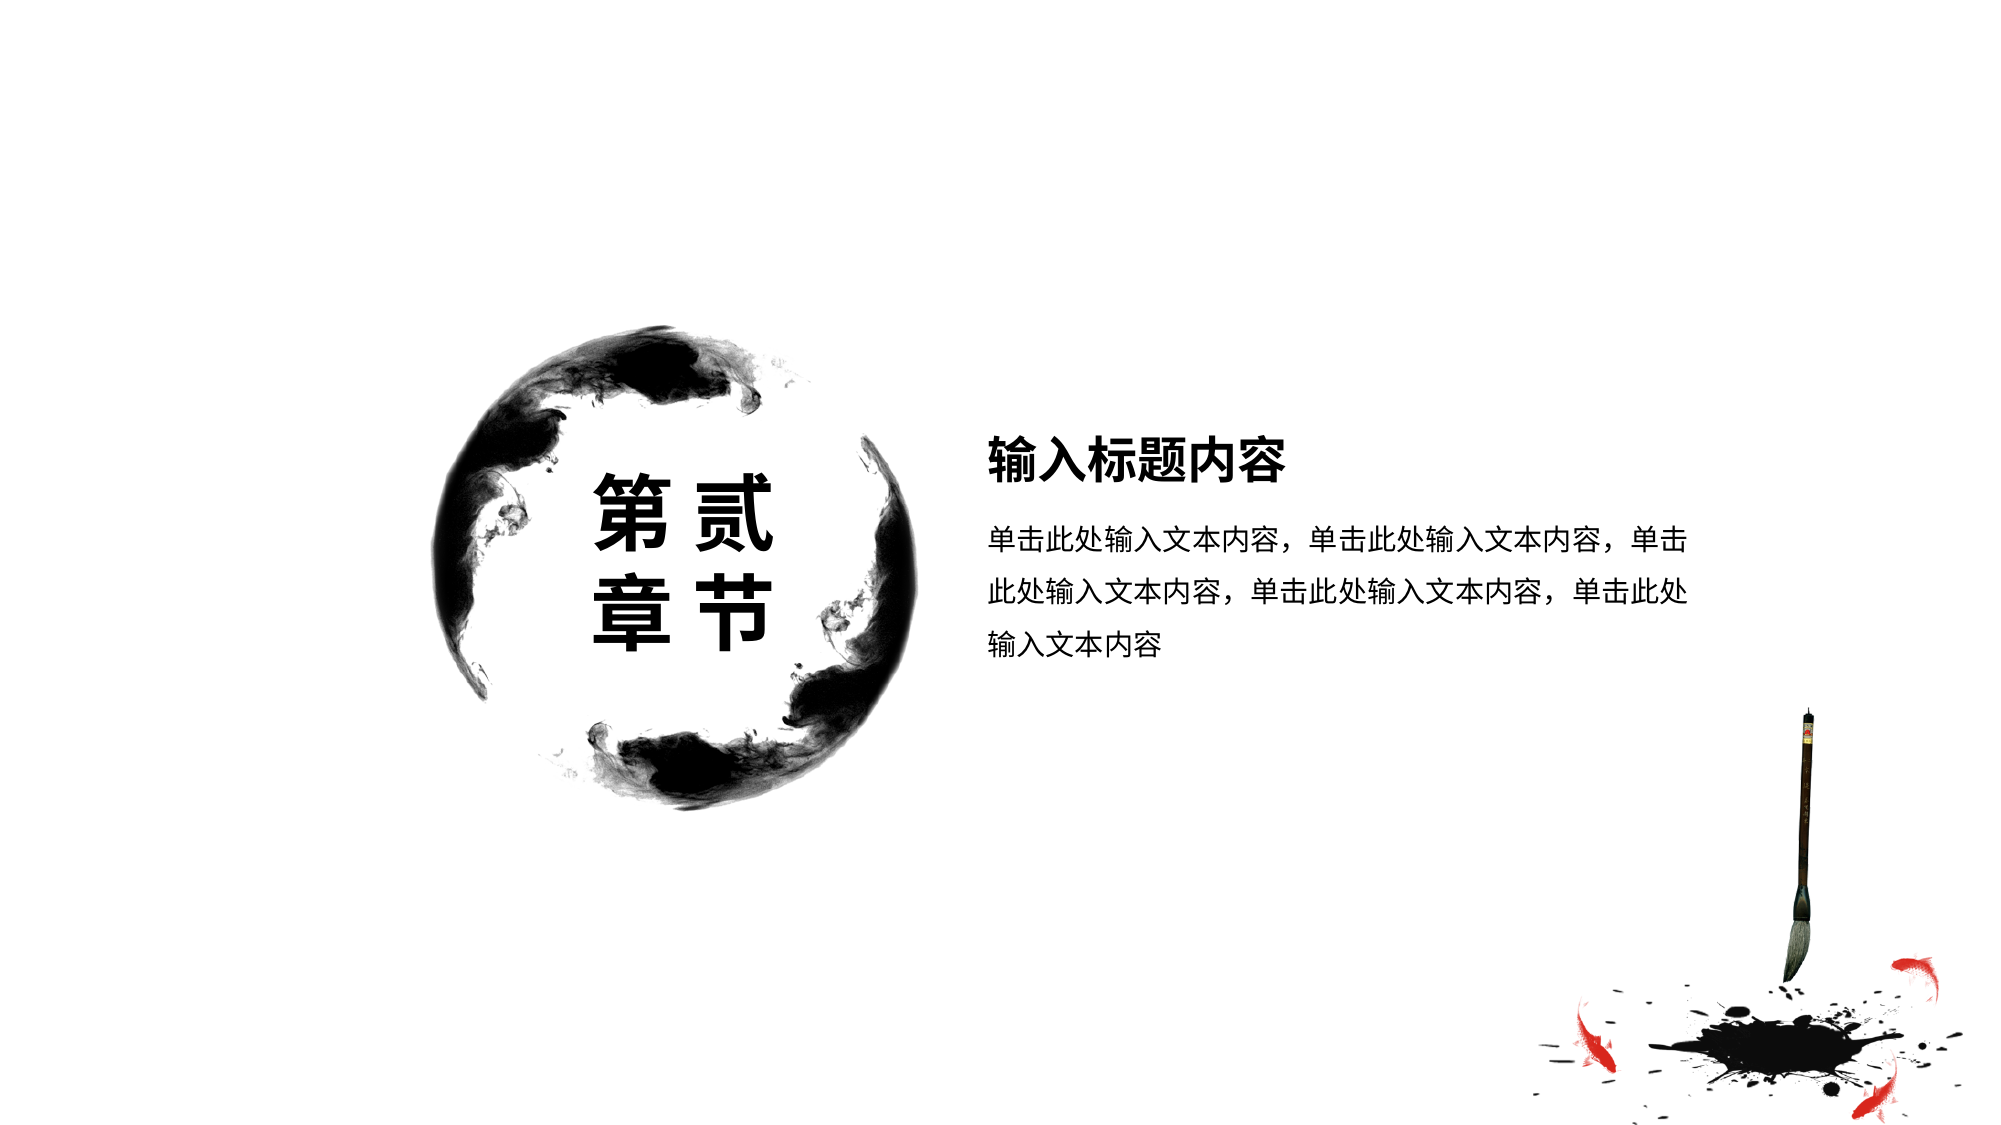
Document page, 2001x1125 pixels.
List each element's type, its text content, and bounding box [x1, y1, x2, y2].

text_box 单击此处输入文本内容，单击此处输入文本内容，单击此处输入文本内容，单击此处输入文本内容，单击此处输入文本内容 [973, 496, 1715, 721]
picture [372, 262, 973, 863]
picture [1533, 707, 1963, 1125]
text_box 输入标题内容 [973, 421, 1366, 496]
